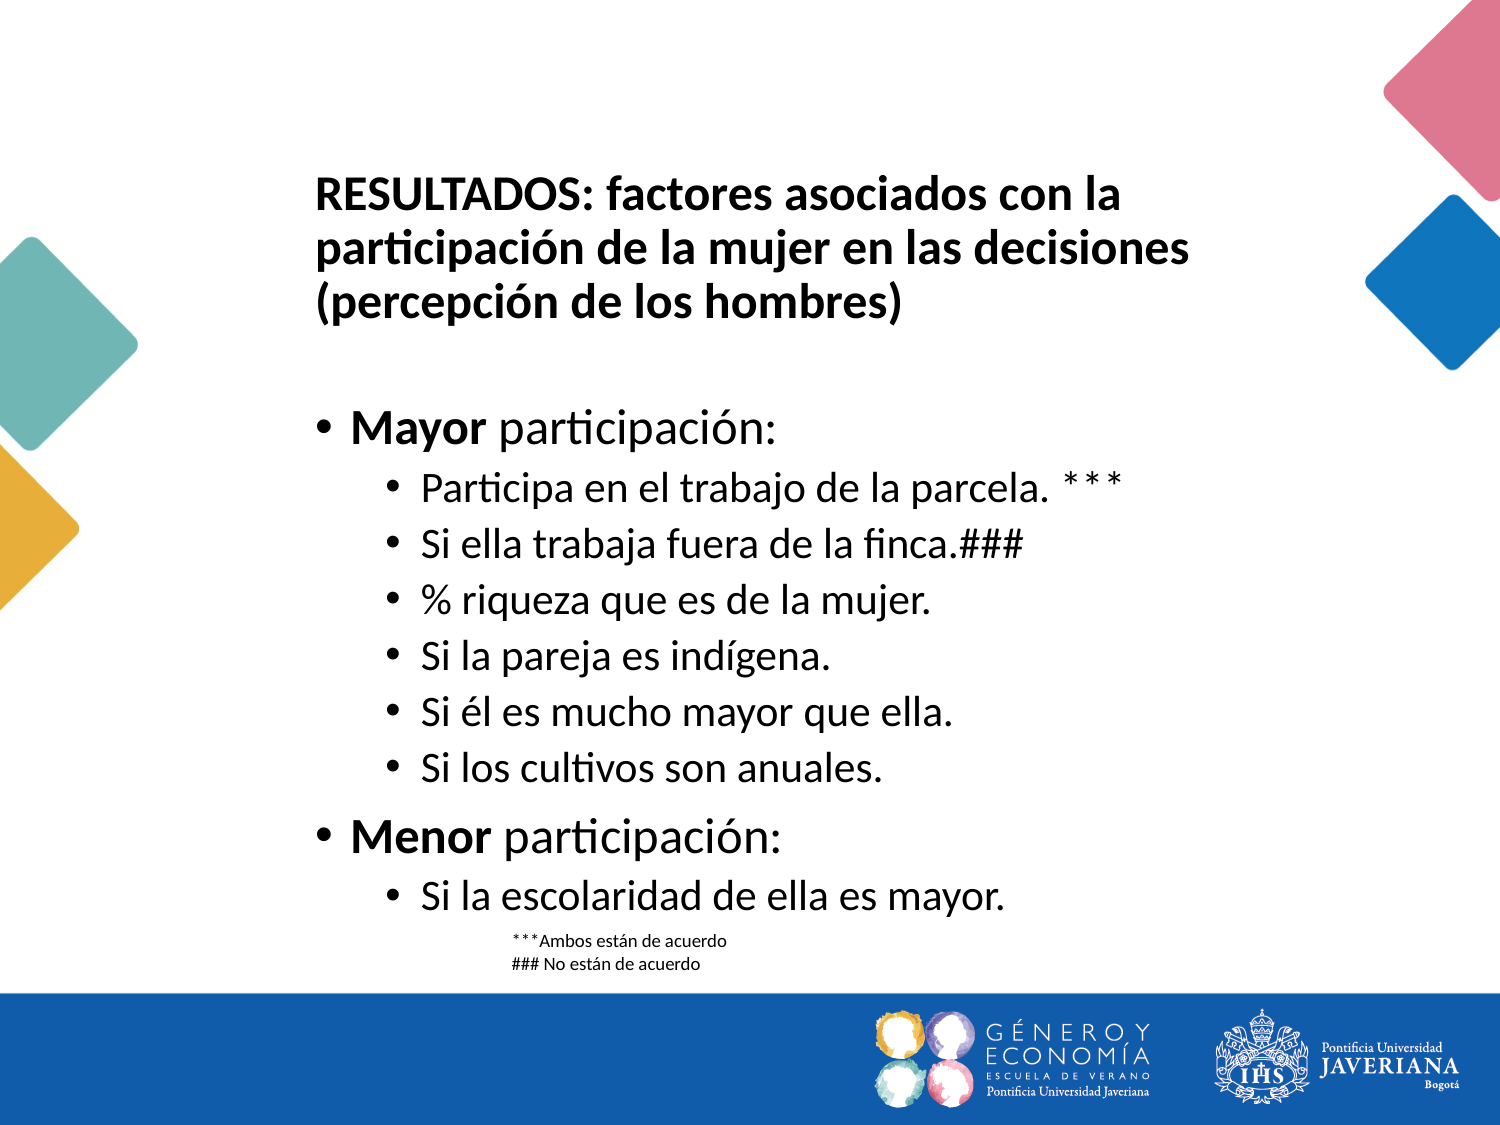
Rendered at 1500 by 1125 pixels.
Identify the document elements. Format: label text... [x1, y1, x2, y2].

title RESULTADOS: factores asociados con la participación de la mujer en las decisiones (percepción de los hombres) [300, 178, 1285, 319]
list Mayor participación: Participa en el trabajo de la parcela. *** Si ella trabaja fuera de la finca.### % riqueza que es de la mujer. Si la pareja es indígena. Si él es mucho mayor que ella. Si los cultivos son anuales. Menor participación: Si la escolaridad de ella es mayor. [300, 393, 1304, 932]
picture [0, 0, 1500, 1125]
text_box ***Ambos están de acuerdo ### No están de acuerdo [496, 921, 872, 982]
